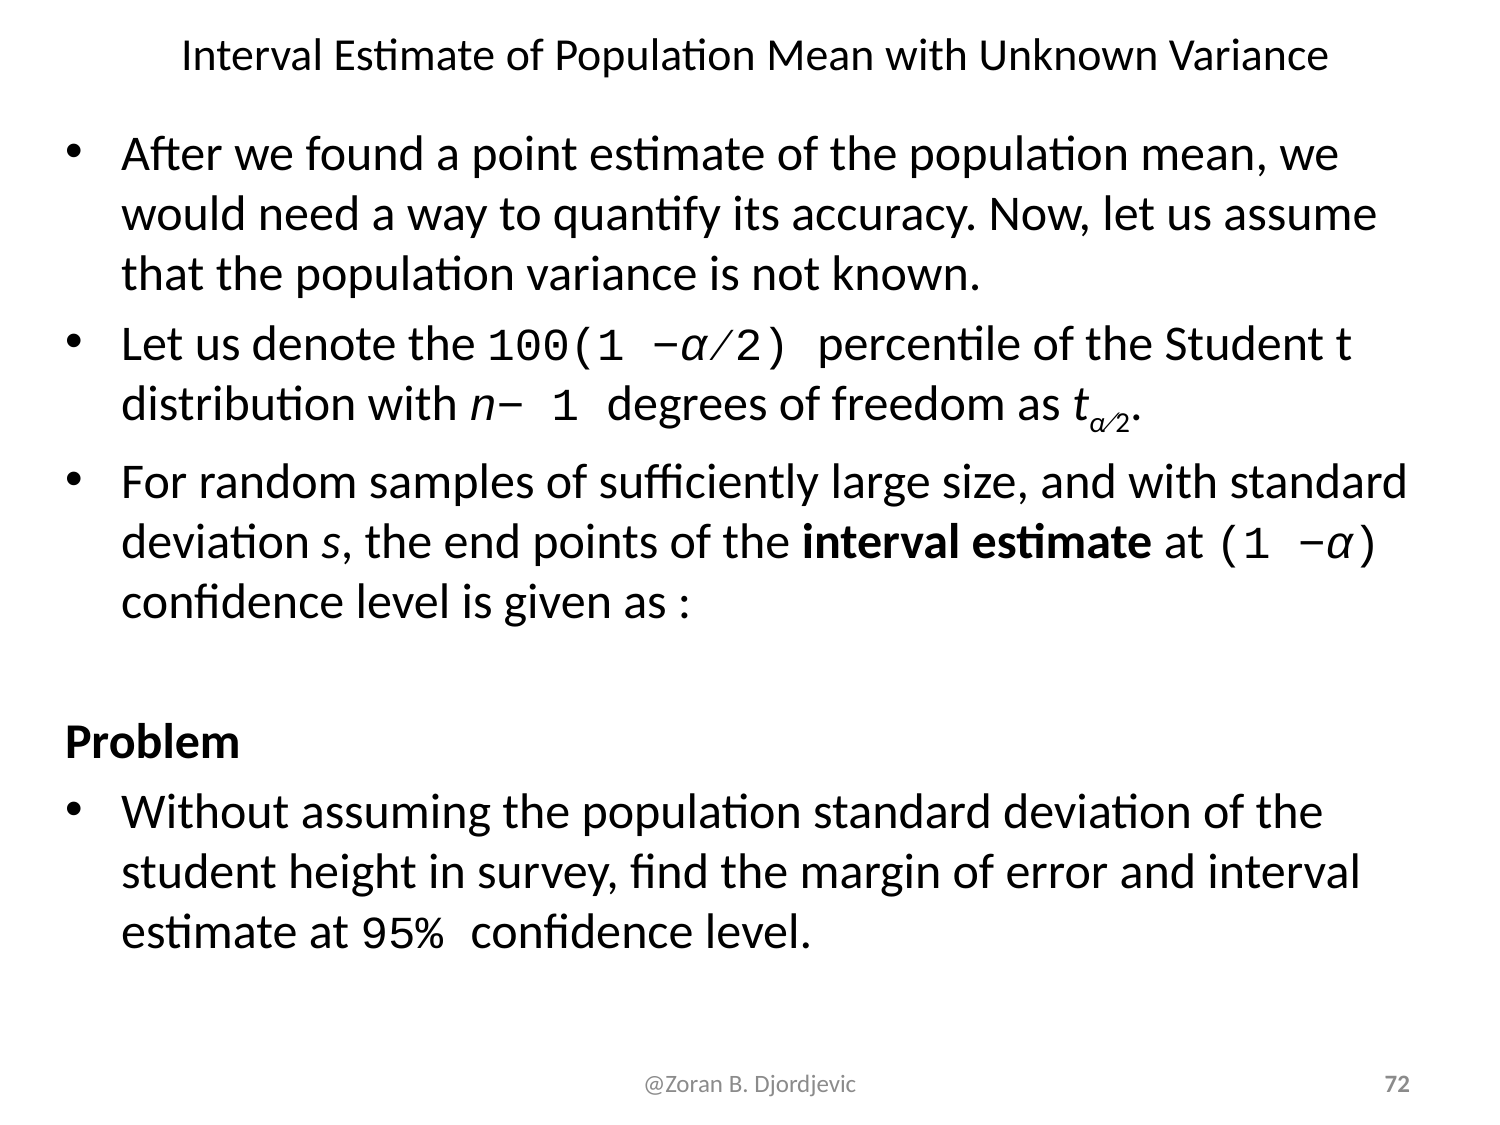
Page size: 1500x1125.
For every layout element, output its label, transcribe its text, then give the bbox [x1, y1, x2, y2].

title Interval Estimate of Population Mean with Unknown Variance [50, 2, 1463, 103]
slide_number 72 [1074, 1062, 1425, 1103]
footer @Zoran B. Djordjevic [512, 1062, 988, 1103]
